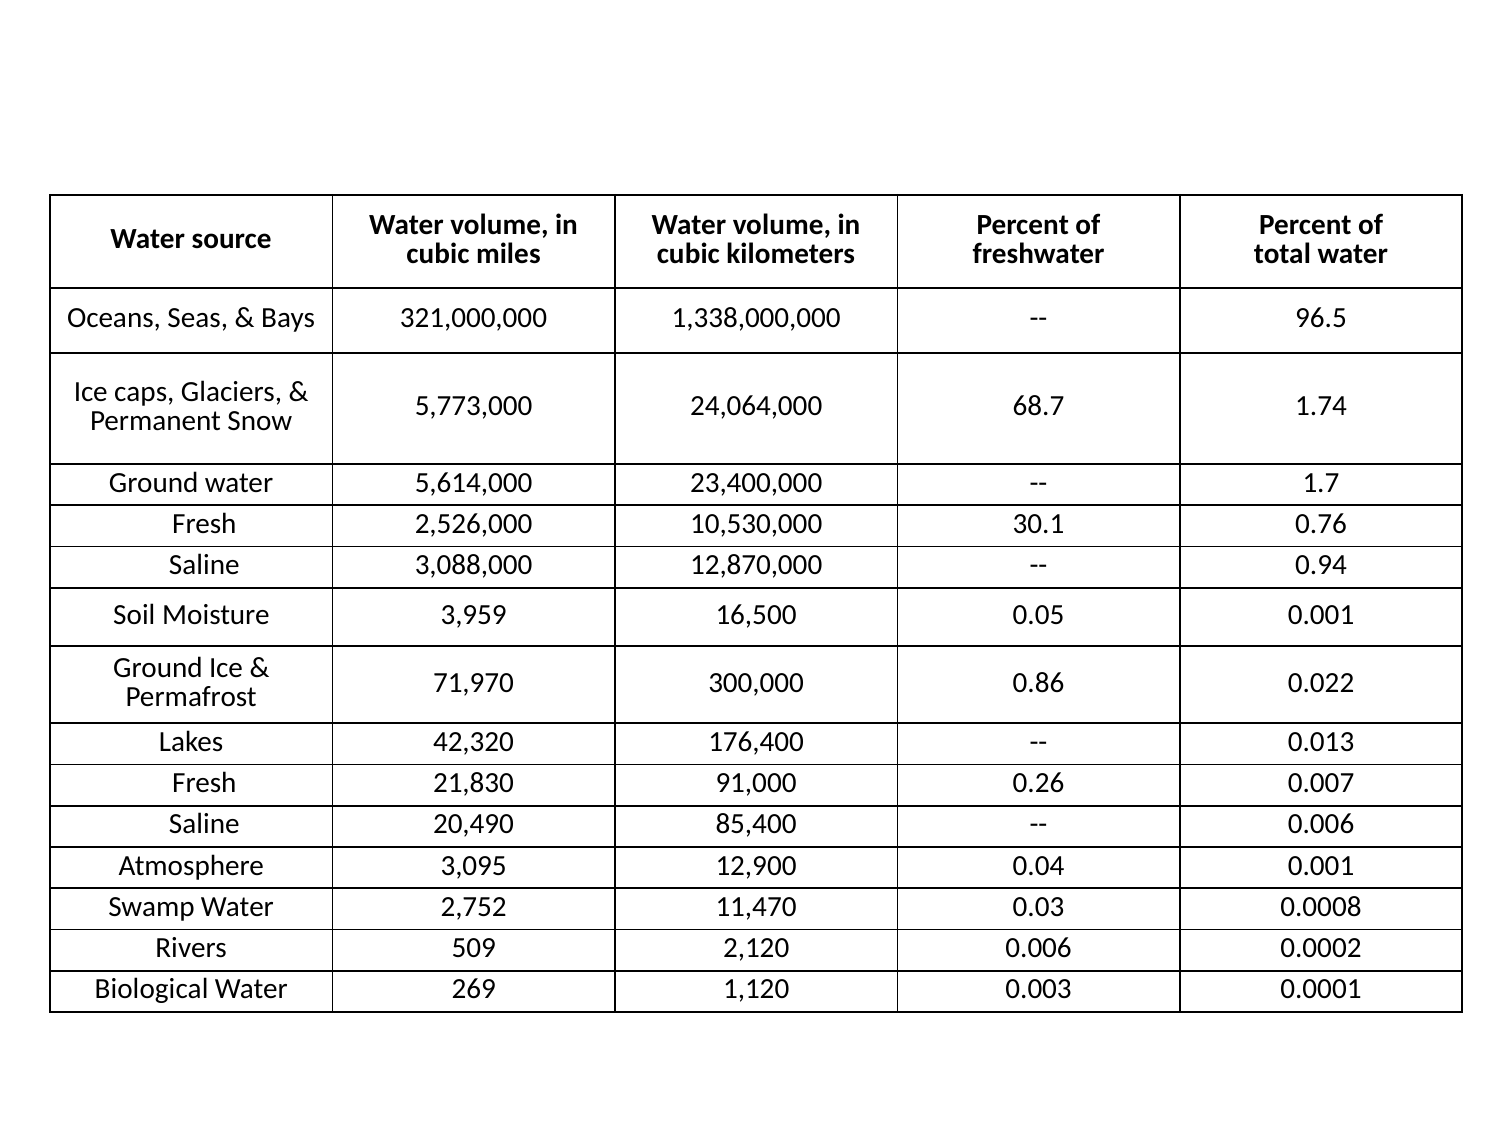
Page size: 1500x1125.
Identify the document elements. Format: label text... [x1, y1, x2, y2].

table_cell 3,959 [333, 589, 614, 645]
table_cell 176,400 [616, 724, 897, 764]
table_cell Oceans, Seas, & Bays [51, 289, 332, 352]
table_cell Rivers [51, 930, 332, 970]
table_cell -- [898, 289, 1179, 352]
table_cell 3,095 [333, 848, 614, 887]
table_cell Swamp Water [51, 889, 332, 929]
table_cell 0.86 [898, 647, 1179, 722]
table_cell 1.7 [1181, 465, 1461, 504]
table_cell -- [898, 547, 1179, 587]
table_cell 0.03 [898, 889, 1179, 929]
table_cell 0.003 [898, 972, 1179, 1011]
table_cell Saline [51, 547, 332, 587]
table_cell 0.022 [1181, 647, 1461, 722]
table_cell 96.5 [1181, 289, 1461, 352]
table_cell 0.006 [1181, 807, 1461, 846]
table_cell 85,400 [616, 807, 897, 846]
table_cell 42,320 [333, 724, 614, 764]
table_cell 0.007 [1181, 765, 1461, 805]
table_cell 71,970 [333, 647, 614, 722]
table_cell Ground water [51, 465, 332, 504]
table_cell 21,830 [333, 765, 614, 805]
table_cell 0.0008 [1181, 889, 1461, 929]
table_cell 269 [333, 972, 614, 1011]
table_cell 2,526,000 [333, 506, 614, 546]
table_cell 11,470 [616, 889, 897, 929]
table_cell 16,500 [616, 589, 897, 645]
table_cell 0.26 [898, 765, 1179, 805]
table_cell 2,752 [333, 889, 614, 929]
table_cell -- [898, 807, 1179, 846]
table_cell Fresh [51, 506, 332, 546]
table_cell 0.76 [1181, 506, 1461, 546]
table_cell Lakes [51, 724, 332, 764]
table_cell 1,120 [616, 972, 897, 1011]
table_cell -- [898, 465, 1179, 504]
table_cell 10,530,000 [616, 506, 897, 546]
table_cell 30.1 [898, 506, 1179, 546]
table_cell 321,000,000 [333, 289, 614, 352]
table_cell Soil Moisture [51, 589, 332, 645]
table_cell Saline [51, 807, 332, 846]
table_cell 0.013 [1181, 724, 1461, 764]
table_cell 0.001 [1181, 848, 1461, 887]
table_cell 0.0001 [1181, 972, 1461, 1011]
table_cell -- [898, 724, 1179, 764]
table_cell 0.006 [898, 930, 1179, 970]
table_cell 0.0002 [1181, 930, 1461, 970]
table_cell Ground Ice & Permafrost [51, 647, 332, 722]
table_cell 5,773,000 [333, 354, 614, 463]
table_cell 24,064,000 [616, 354, 897, 463]
table_cell 0.05 [898, 589, 1179, 645]
table_header Water volume, in cubic miles [333, 196, 614, 287]
table_cell 91,000 [616, 765, 897, 805]
table_cell 300,000 [616, 647, 897, 722]
table_cell 0.04 [898, 848, 1179, 887]
table_cell 12,870,000 [616, 547, 897, 587]
table_cell Atmosphere [51, 848, 332, 887]
table_cell 12,900 [616, 848, 897, 887]
table_cell 1,338,000,000 [616, 289, 897, 352]
table_header Water volume, in cubic kilometers [616, 196, 897, 287]
table_cell 0.001 [1181, 589, 1461, 645]
table_header Water source [51, 196, 332, 287]
table_cell 68.7 [898, 354, 1179, 463]
table_header Percent of freshwater [898, 196, 1179, 287]
table_cell Biological Water [51, 972, 332, 1011]
table_cell 0.94 [1181, 547, 1461, 587]
table_cell Fresh [51, 765, 332, 805]
table_cell 23,400,000 [616, 465, 897, 504]
table_cell Ice caps, Glaciers, & Permanent Snow [51, 354, 332, 463]
table_cell 5,614,000 [333, 465, 614, 504]
table_cell 20,490 [333, 807, 614, 846]
table_cell 1.74 [1181, 354, 1461, 463]
table_header Percent of total water [1181, 196, 1461, 287]
table_cell 509 [333, 930, 614, 970]
table_cell 2,120 [616, 930, 897, 970]
table_cell 3,088,000 [333, 547, 614, 587]
